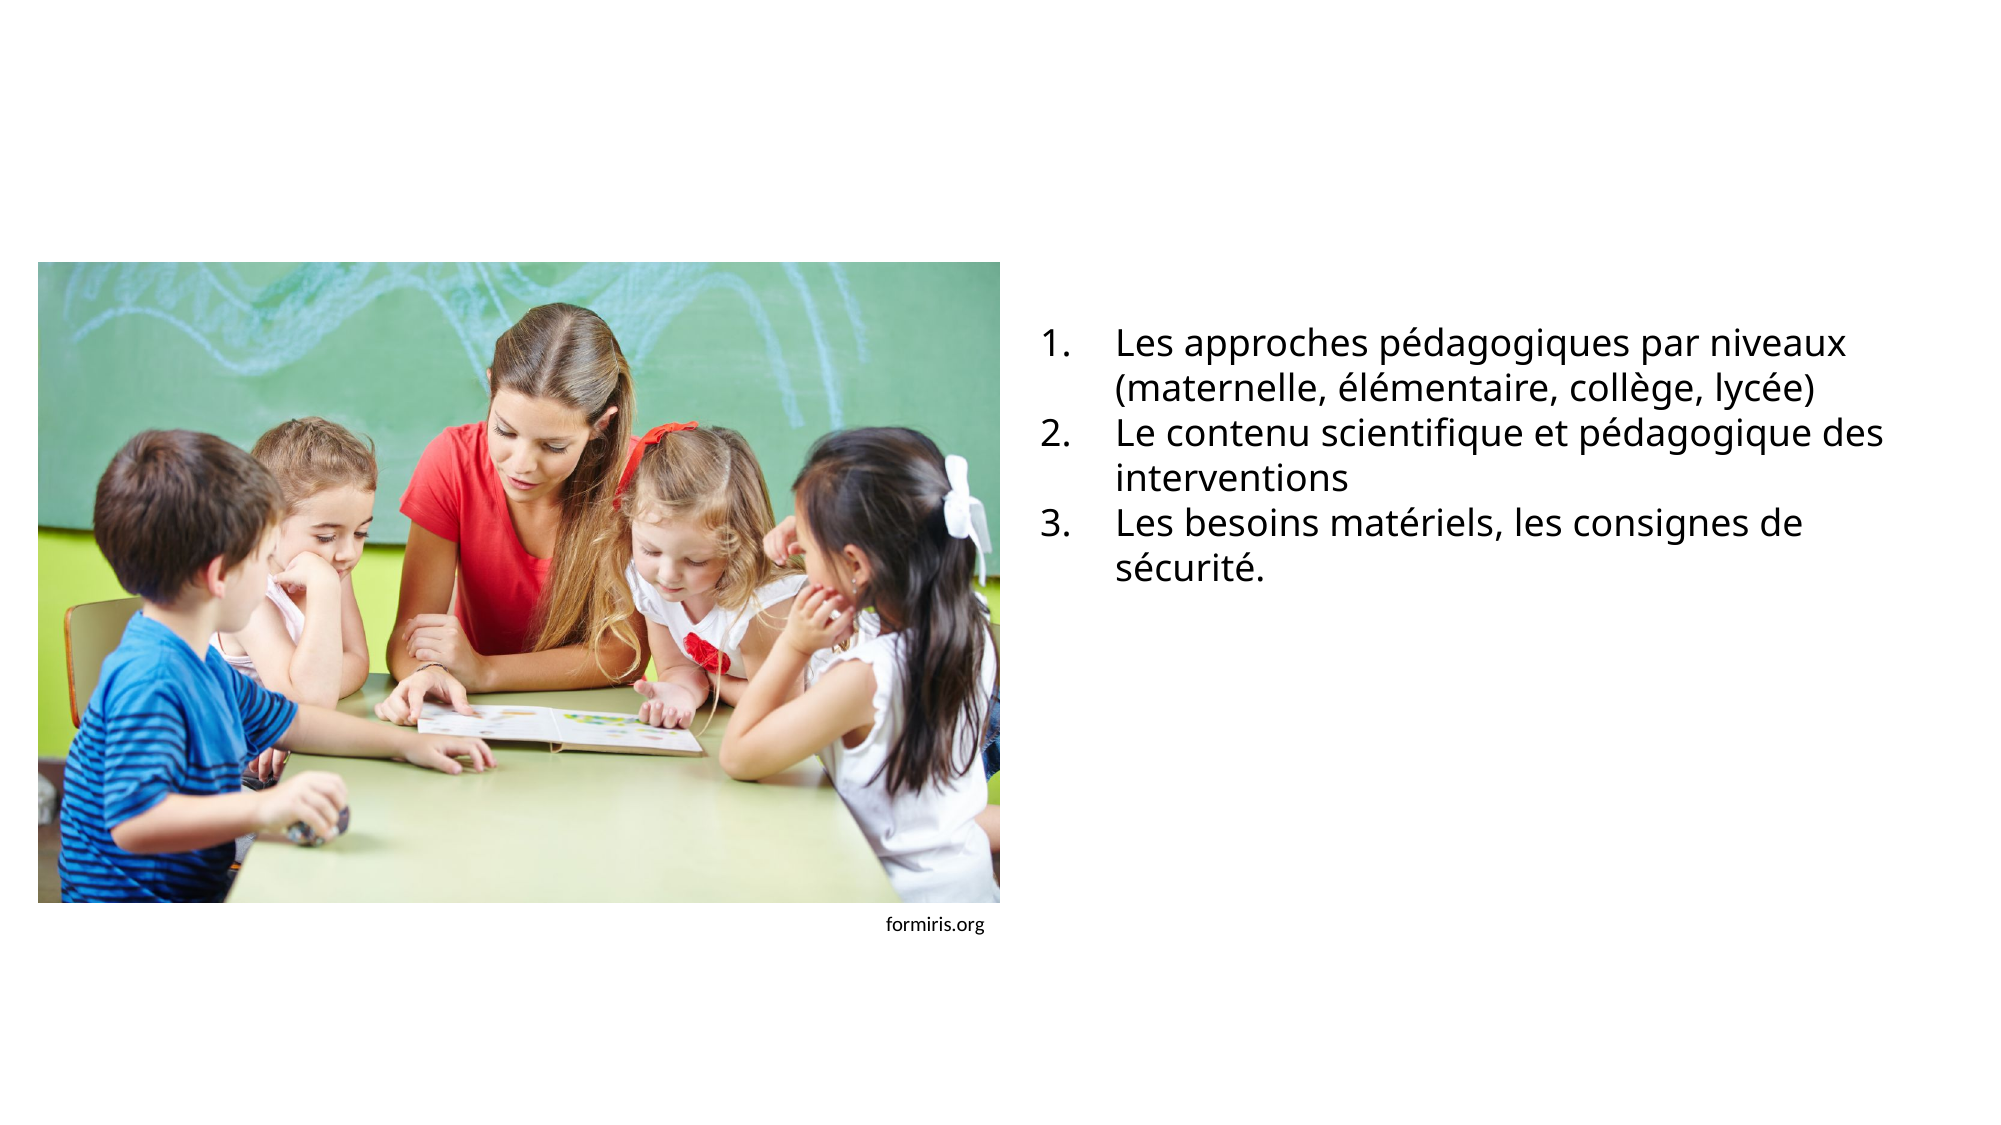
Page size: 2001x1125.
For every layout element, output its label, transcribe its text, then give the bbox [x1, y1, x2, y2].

picture [38, 262, 1000, 903]
text_box Les approches pédagogiques par niveaux (maternelle, élémentaire, collège, lycée) Le contenu scientifique et pédagogique des interventions Les besoins matériels, les consignes de sécurité. [1025, 311, 1973, 642]
text_box formiris.org [871, 903, 1000, 943]
